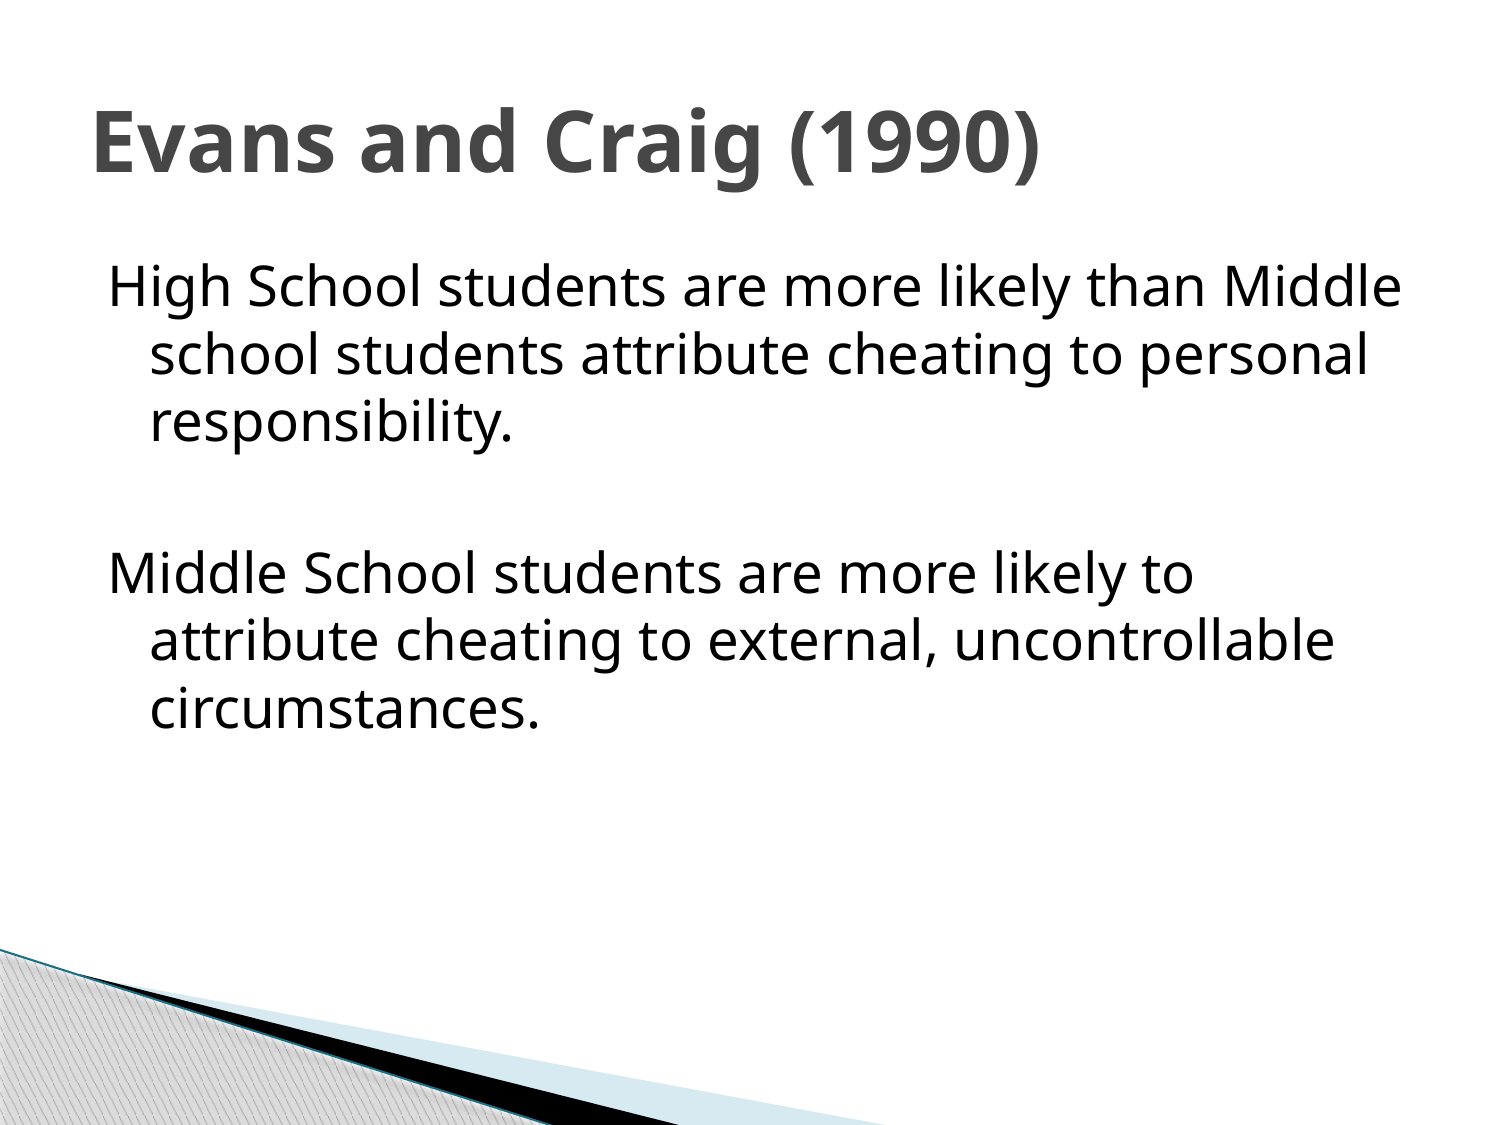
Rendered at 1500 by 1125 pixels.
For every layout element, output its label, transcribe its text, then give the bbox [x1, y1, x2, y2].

list High School students are more likely than Middle school students attribute cheating to personal responsibility. Middle School students are more likely to attribute cheating to external, uncontrollable circumstances. [75, 243, 1425, 986]
title Evans and Craig (1990) [75, 45, 1425, 233]
